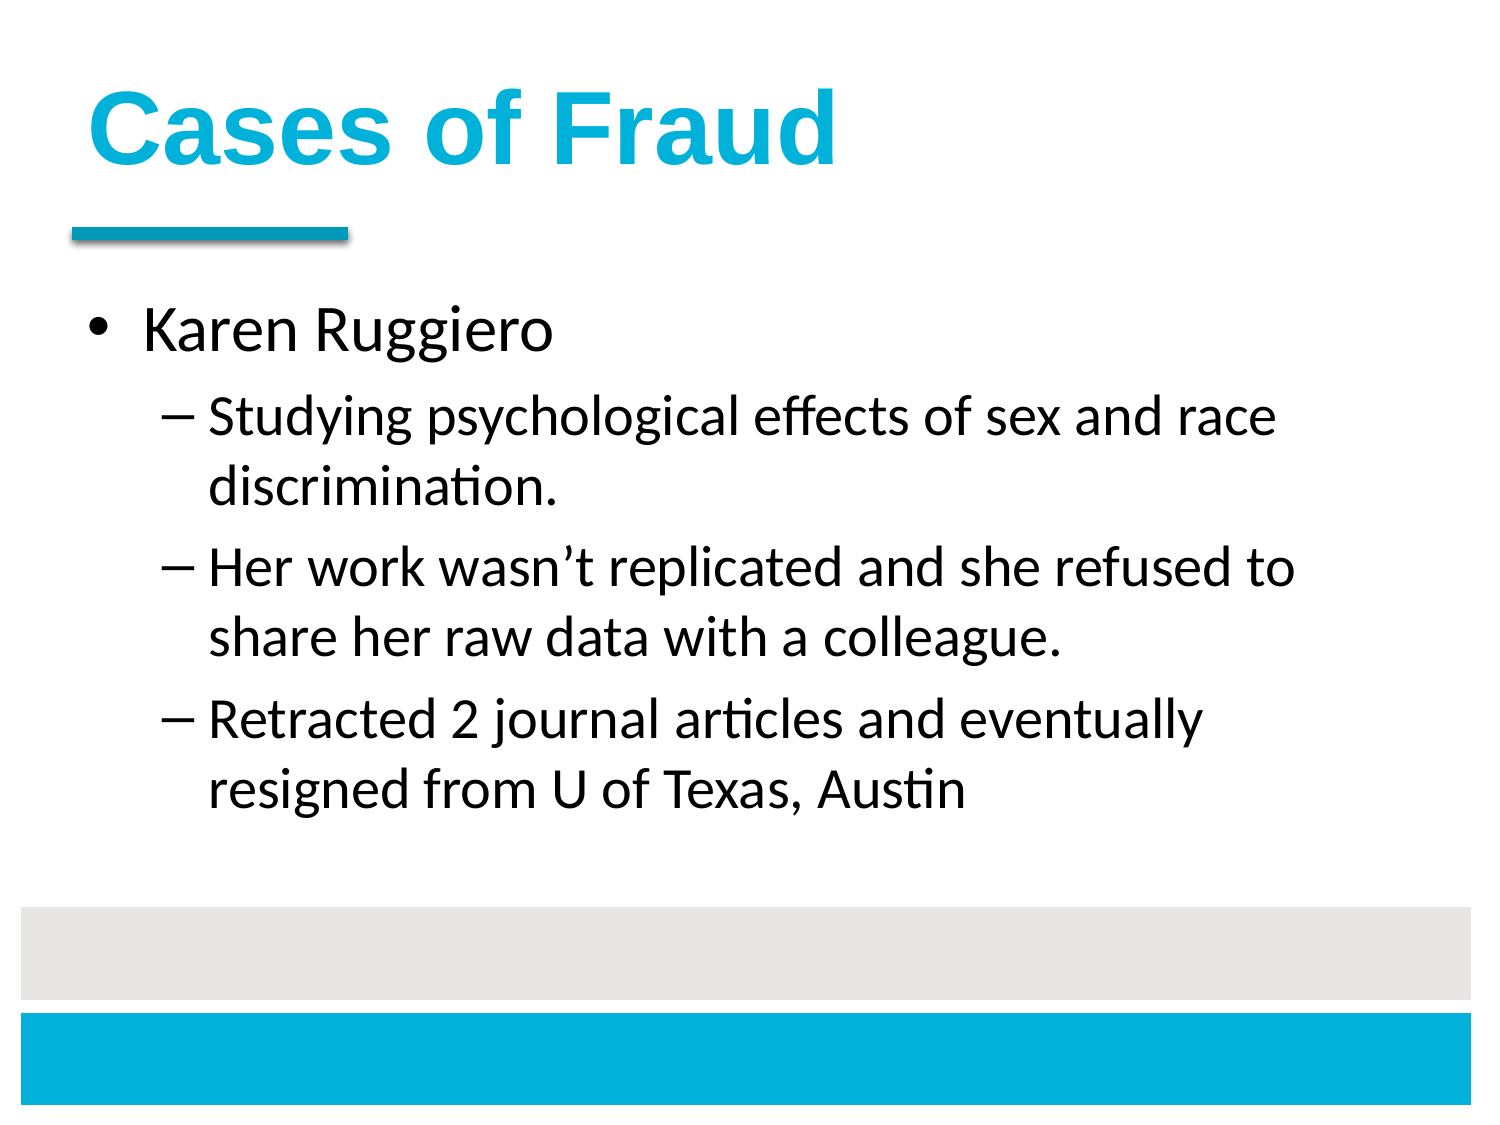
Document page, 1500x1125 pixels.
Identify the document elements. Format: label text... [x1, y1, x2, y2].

list Karen Ruggiero Studying psychological effects of sex and race discrimination. Her work wasn’t replicated and she refused to share her raw data with a colleague. Retracted 2 journal articles and eventually resigned from U of Texas, Austin [72, 277, 1423, 876]
title Cases of Fraud [72, 29, 1423, 218]
